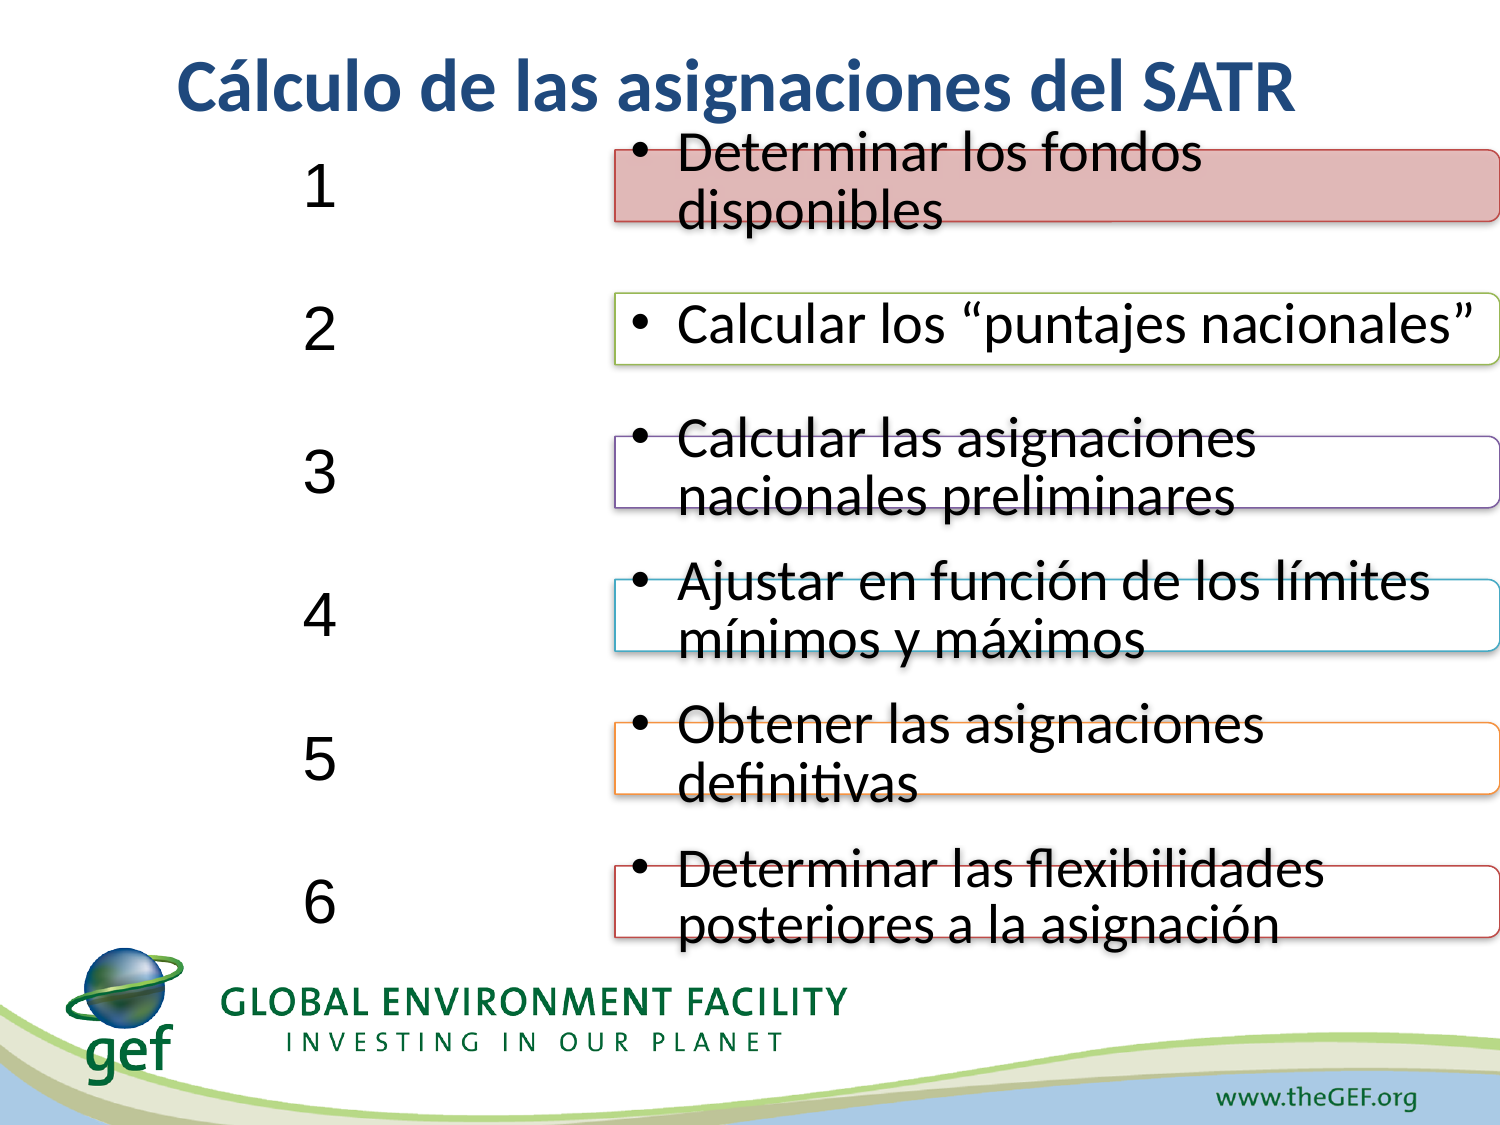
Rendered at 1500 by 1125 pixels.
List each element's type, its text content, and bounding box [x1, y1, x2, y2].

picture [0, 920, 1500, 1125]
picture [1108, 941, 1123, 949]
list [24, 149, 1500, 938]
title Cálculo de las asignaciones del SATR [62, 0, 1413, 148]
